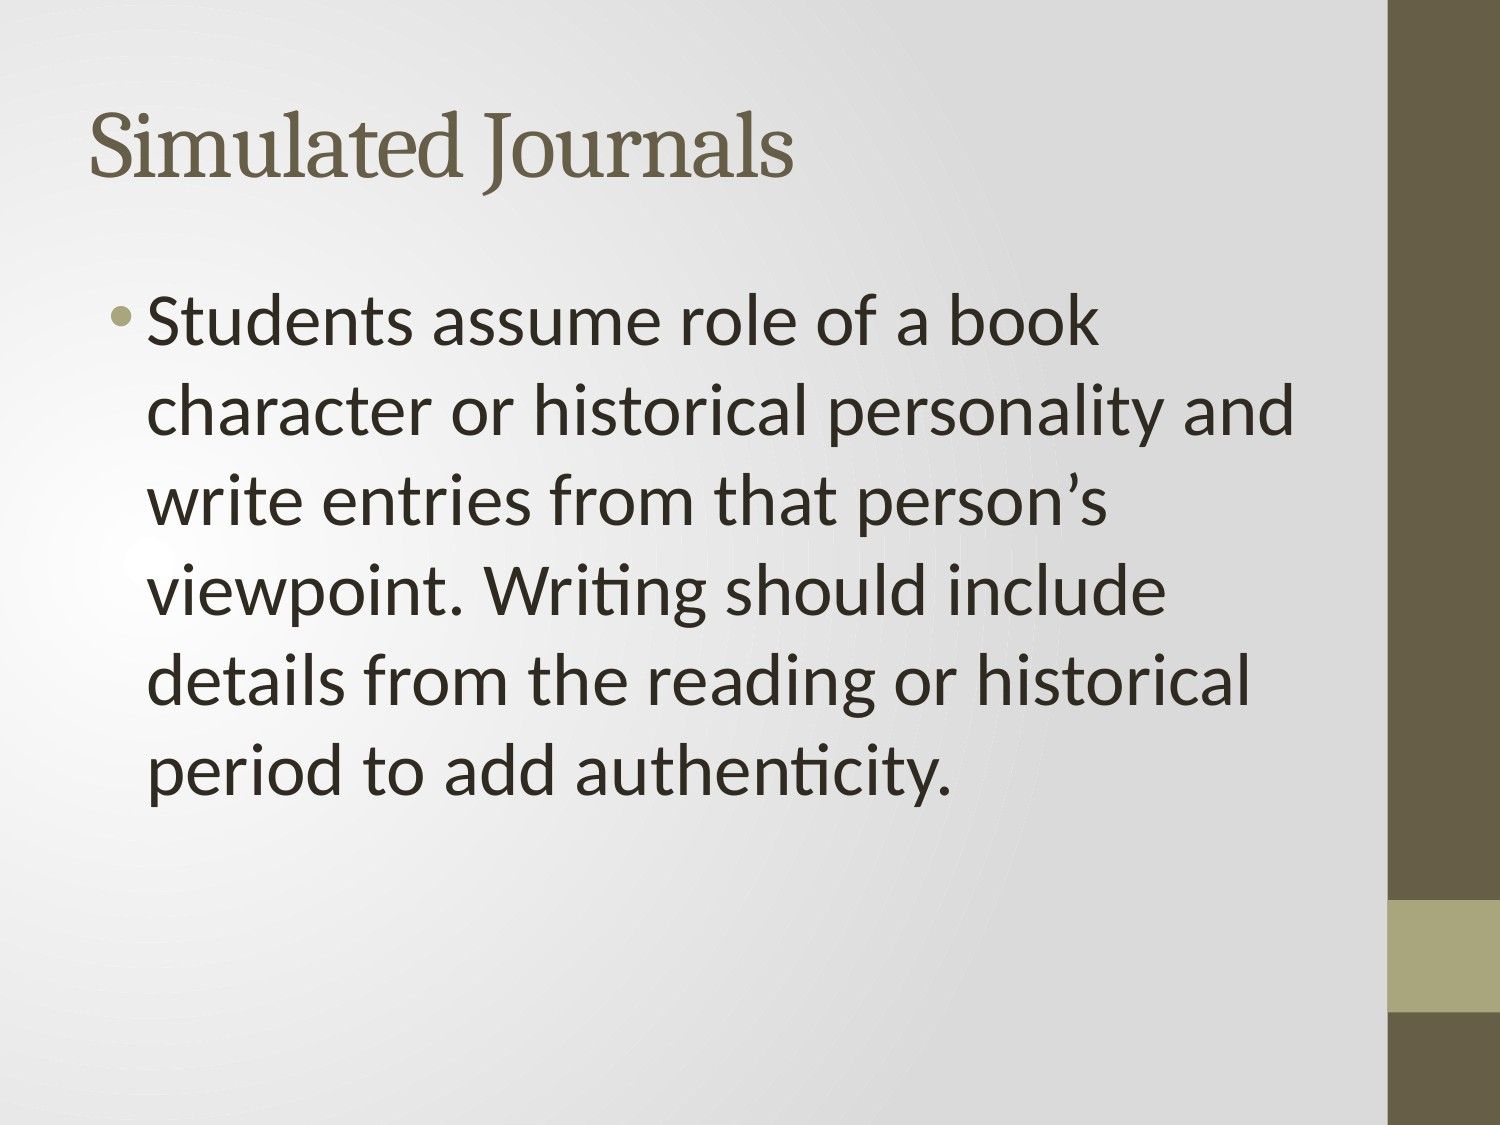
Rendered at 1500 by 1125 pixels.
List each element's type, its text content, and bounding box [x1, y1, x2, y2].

list Students assume role of a book character or historical personality and write entries from that person’s viewpoint. Writing should include details from the reading or historical period to add authenticity. [75, 262, 1325, 1050]
title Simulated Journals [75, 45, 1325, 233]
